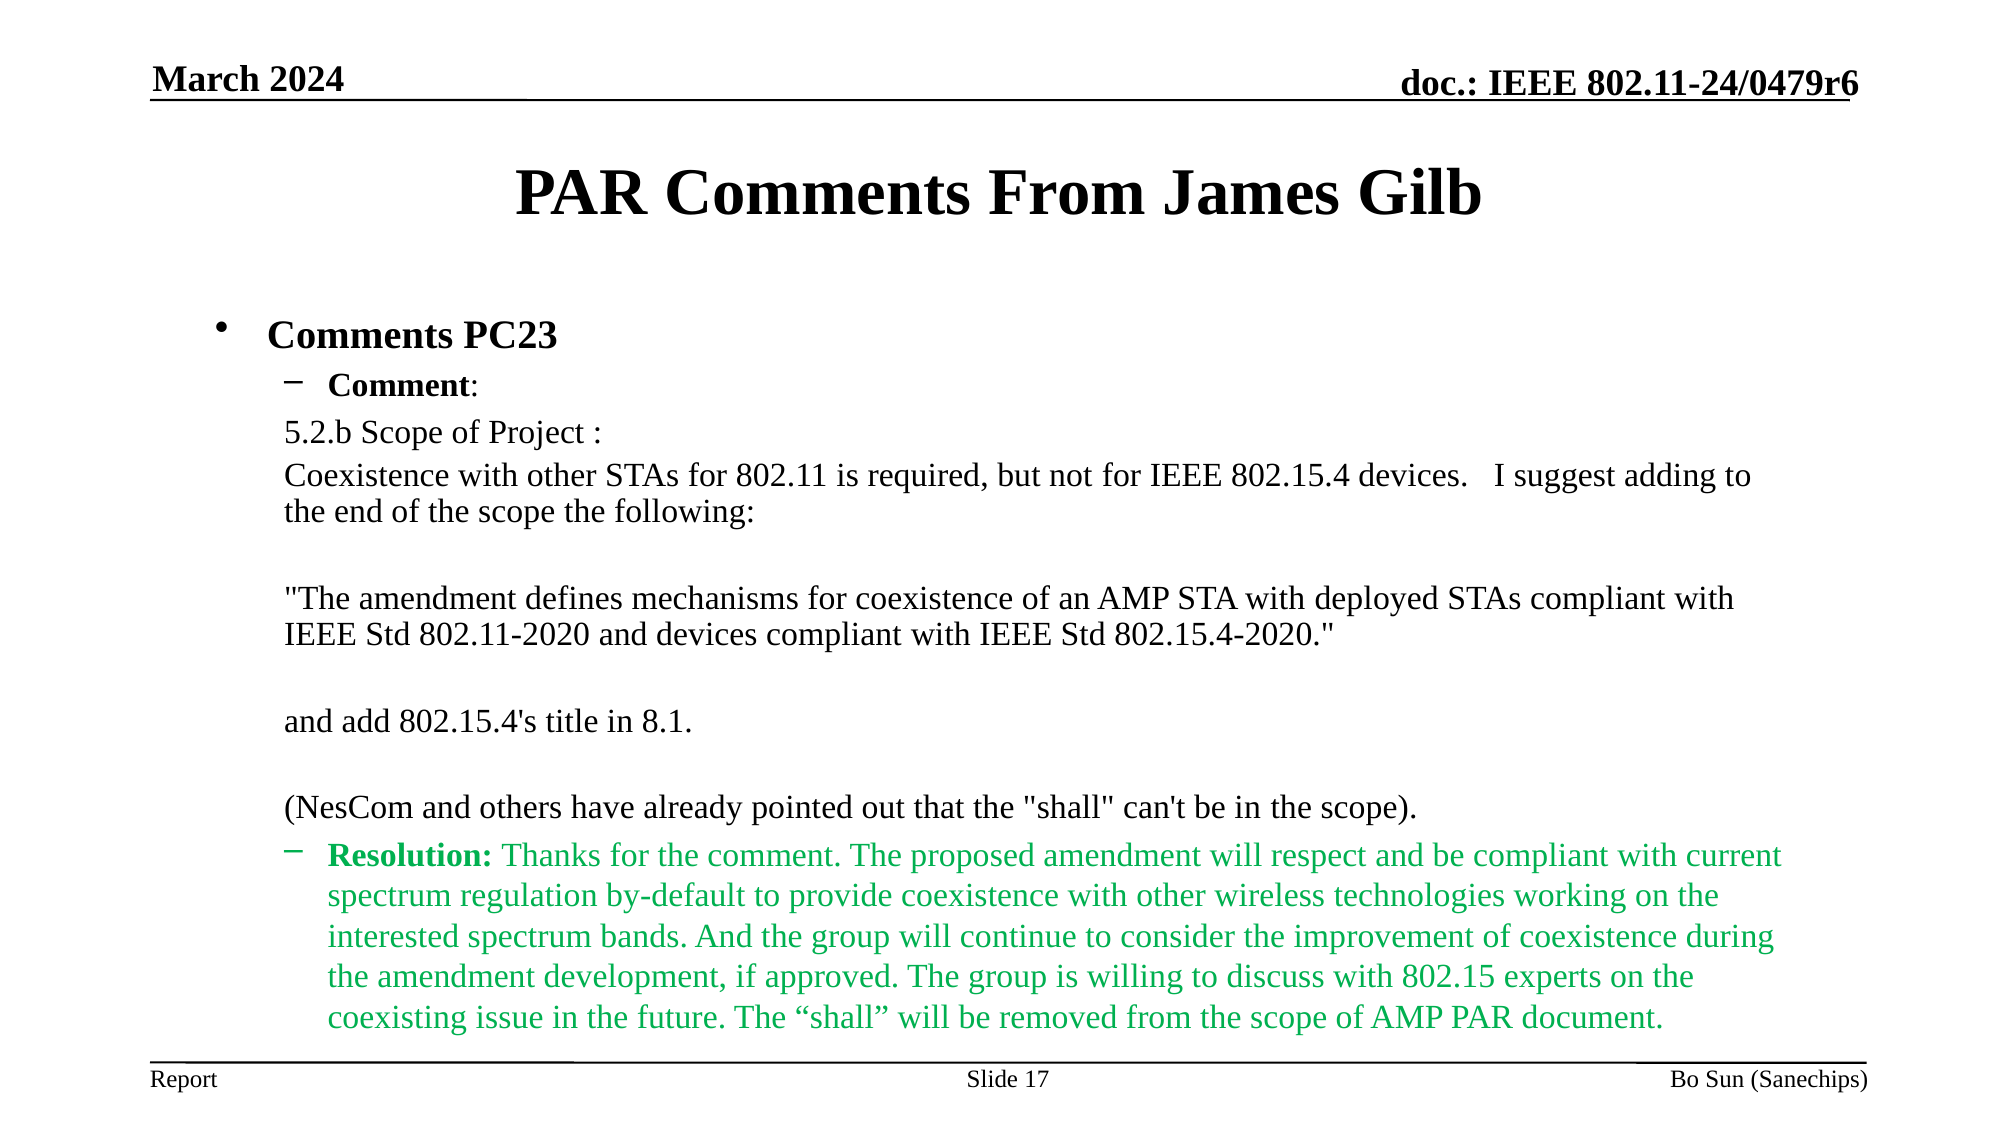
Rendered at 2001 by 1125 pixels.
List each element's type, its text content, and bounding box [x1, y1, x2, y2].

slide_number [152, 54, 563, 100]
slide_number Slide 17 [949, 1068, 1067, 1123]
footer Bo Sun (Sanechips) [1171, 1061, 1869, 1093]
text_box Comments PC23 Comment: 5.2.b Scope of Project : Coexistence with other STAs for 802.11 is required, but not for IEEE 802.15.4 devices. I suggest adding to the end of the scope the following: "The amendment defines mechanisms for coexistence of an AMP STA with deployed STAs compliant with IEEE Std 802.11-2020 and devices compliant with IEEE Std 802.15.4-2020." and add 802.15.4's title in 8.1. (NesCom and others have already pointed out that the "shall" can't be in the scope). Resolution: Thanks for the comment. The proposed amendment will respect and be compliant with current spectrum regulation by-default to provide coexistence with other wireless technologies working on the interested spectrum bands. And the group will continue to consider the improvement of coexistence during the amendment development, if approved. The group is willing to discuss with 802.15 experts on the coexisting issue in the future. The “shall” will be removed from the scope of AMP PAR document. [200, 300, 1800, 1068]
text_box PAR Comments From James Gilb [200, 100, 1800, 276]
